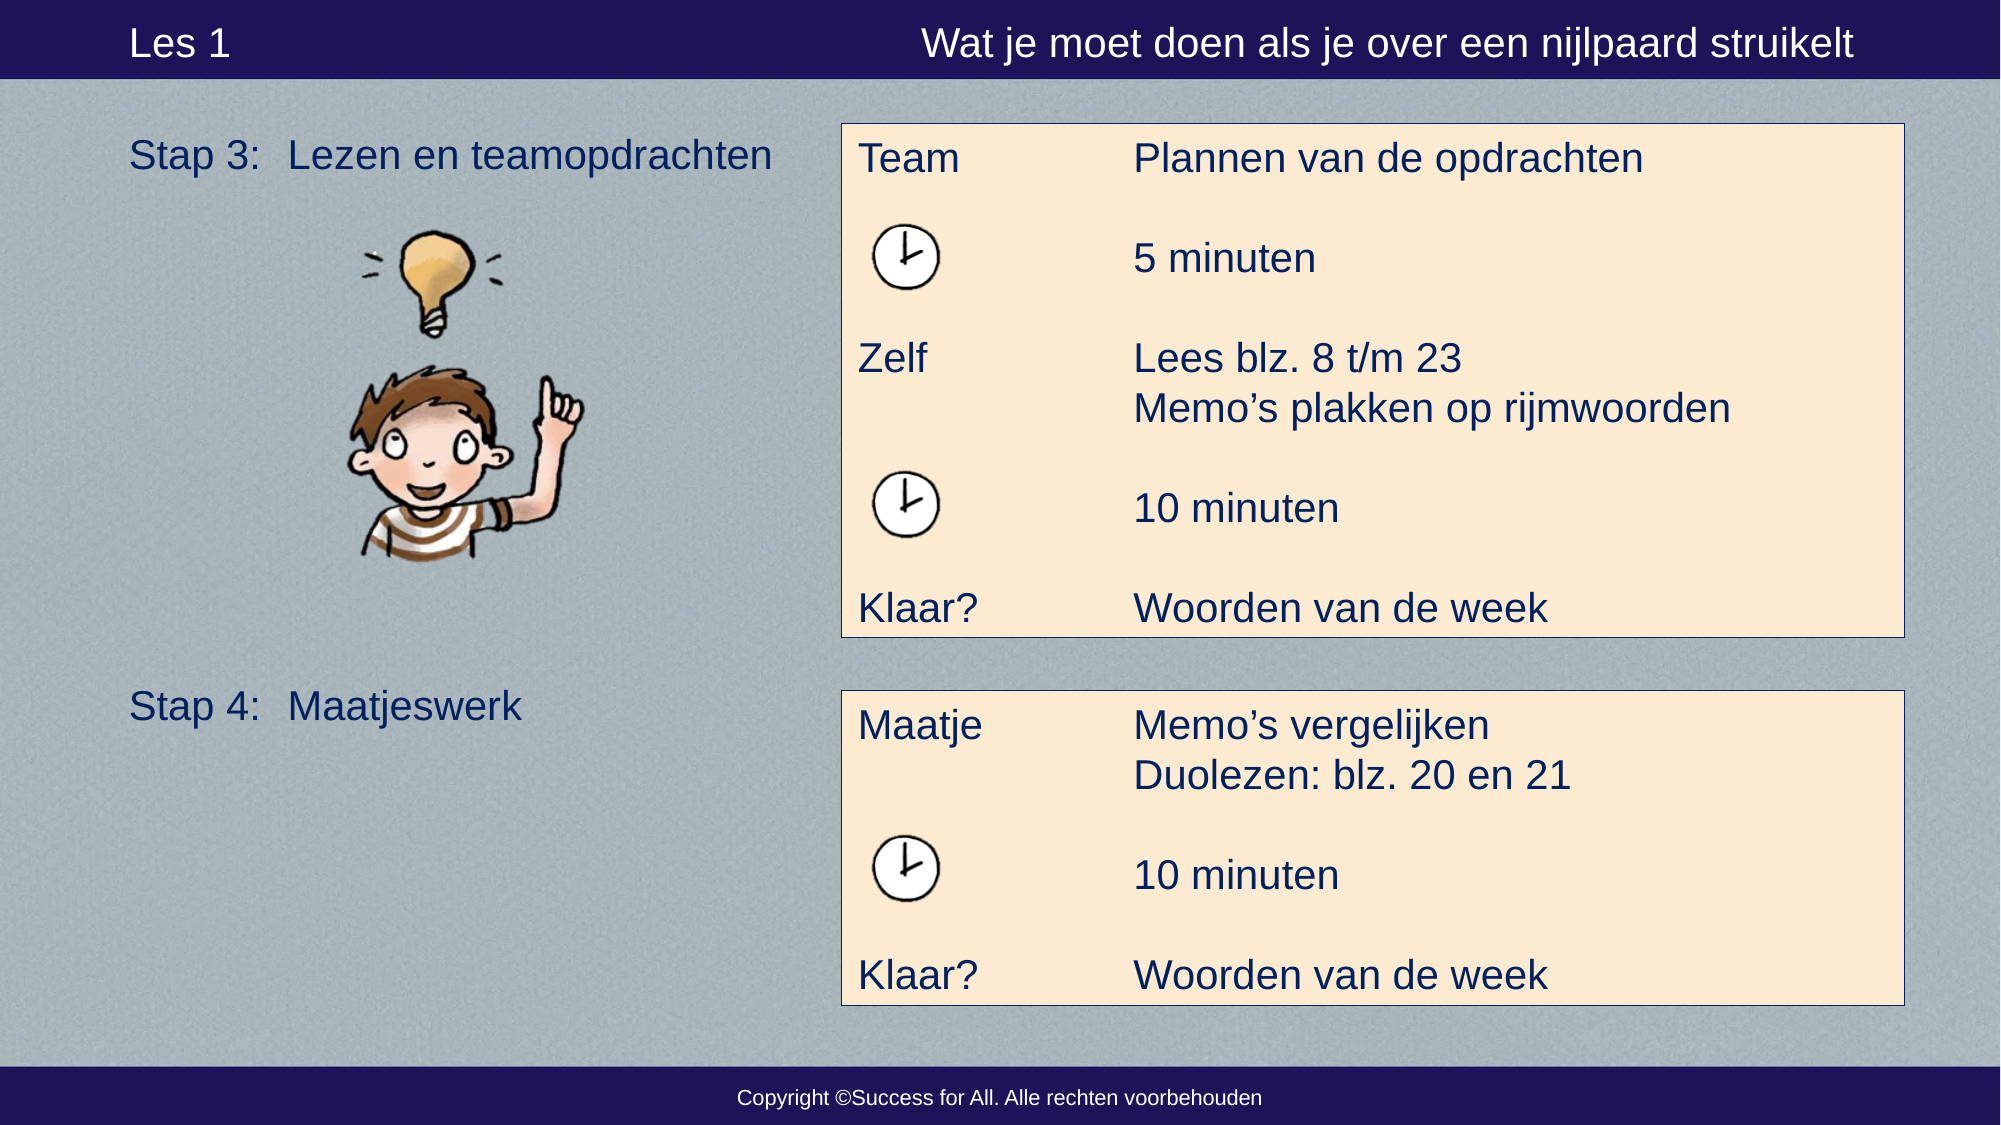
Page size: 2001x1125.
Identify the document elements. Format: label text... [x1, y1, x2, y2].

text_box Copyright ©Success for All. Alle rechten voorbehouden [0, 1076, 2000, 1125]
text_box Team Plannen van de opdrachten 5 minuten Zelf Lees blz. 8 t/m 23 Memo’s plakken op rijmwoorden 10 minuten Klaar? Woorden van de week [841, 123, 1905, 638]
text_box Stap 3: Lezen en teamopdrachten Stap 4: Maatjeswerk [114, 120, 907, 786]
text_box Maatje Memo’s vergelijken Duolezen: blz. 20 en 21 10 minuten Klaar? Woorden van de week [841, 690, 1905, 1006]
text_box Wat je moet doen als je over een nijlpaard struikelt [906, 8, 1886, 73]
text_box Les 1 [114, 8, 354, 73]
picture [0, 0, 2001, 1125]
